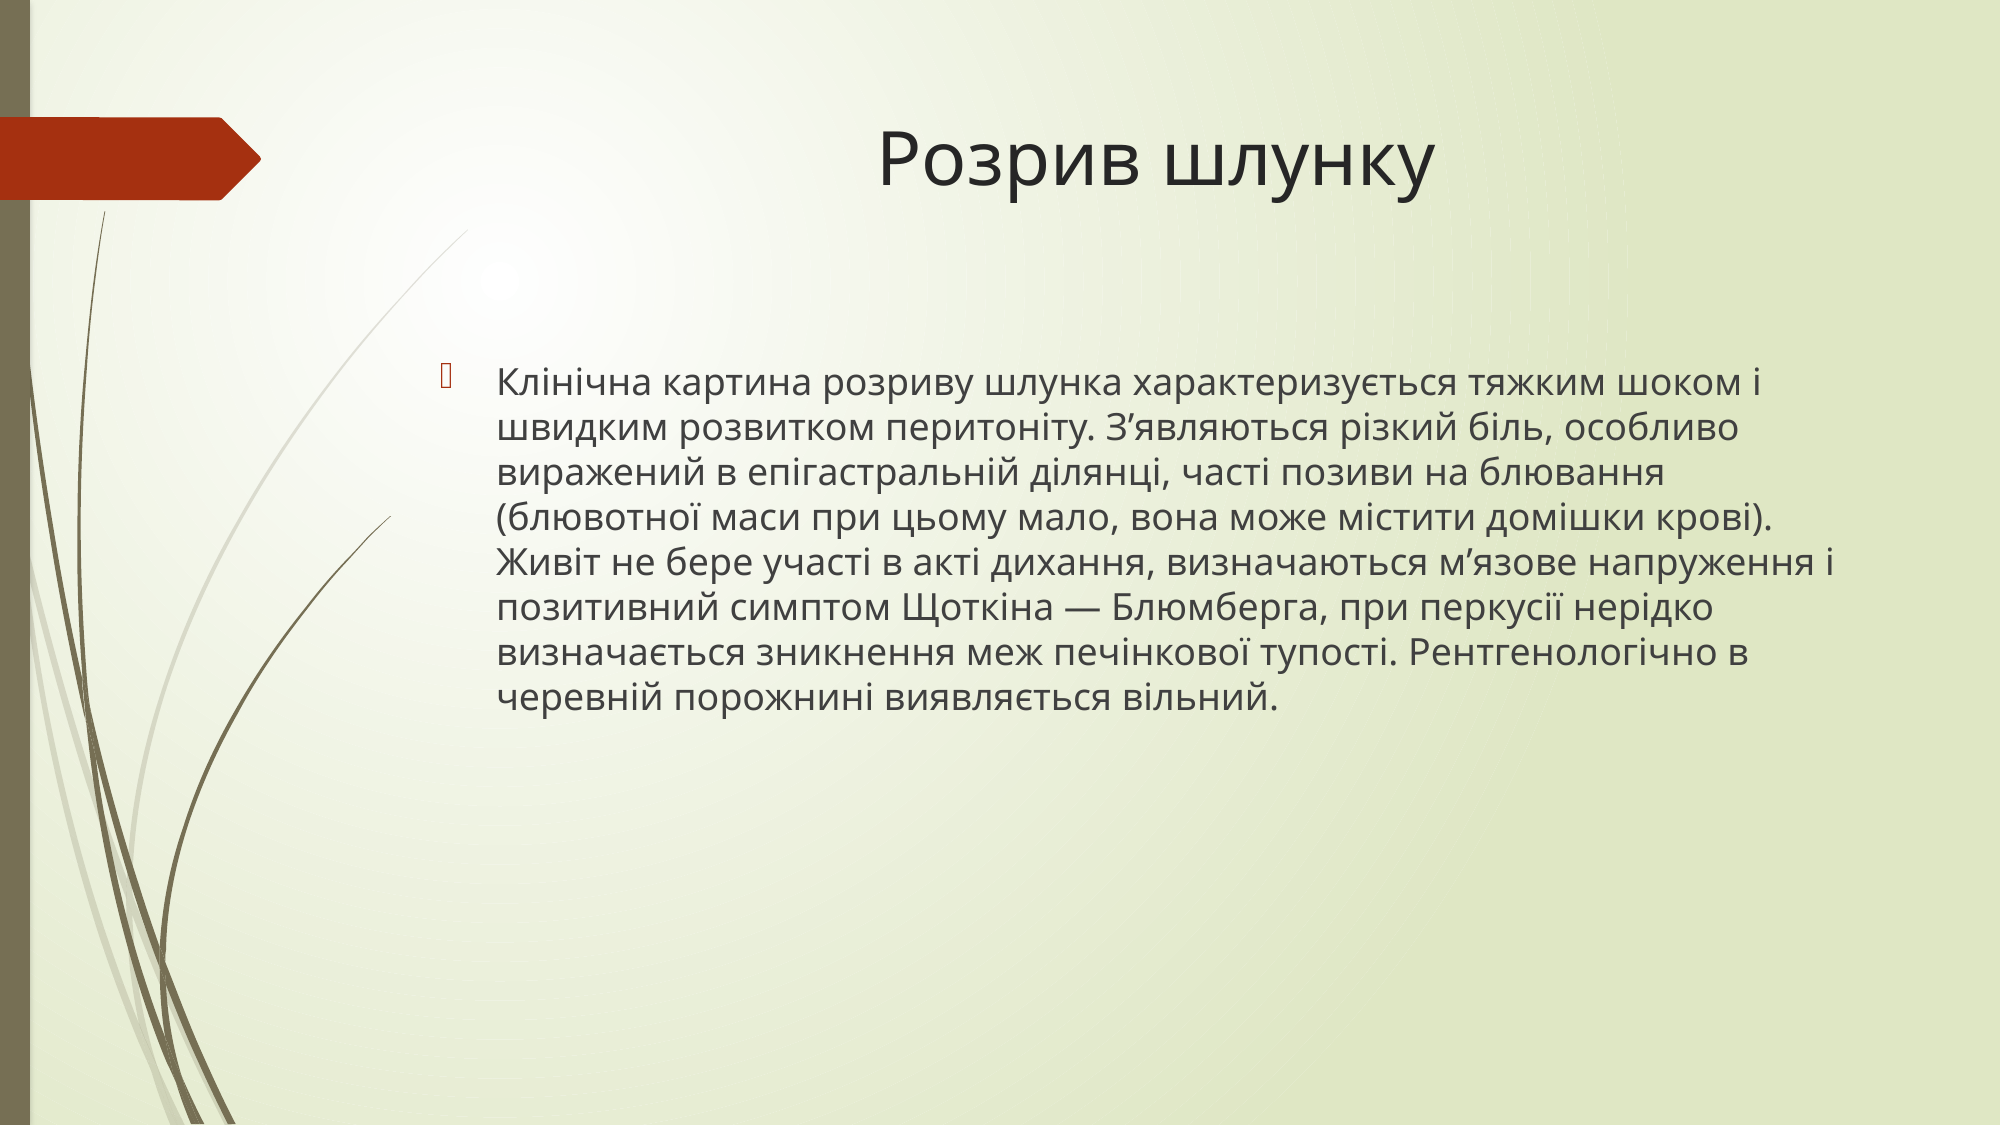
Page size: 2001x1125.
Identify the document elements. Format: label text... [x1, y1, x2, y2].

list Клінічна картина розриву шлунка характеризується тяжким шоком і швидким розвитком перитоніту. З’являються різкий біль, особливо виражений в епігастральній ділянці, часті позиви на блювання (блювотної маси при цьому мало, вона може містити домішки крові). Живіт не бере участі в акті дихання, визначаються м’язове напруження і позитивний симптом Щоткіна — Блюмберга, при перкусії нерідко визначається зникнення меж печінкової тупості. Рентгенологічно в черевній порожнині виявляється вільний. [424, 350, 1888, 970]
title Розрив шлунку [425, 102, 1888, 233]
